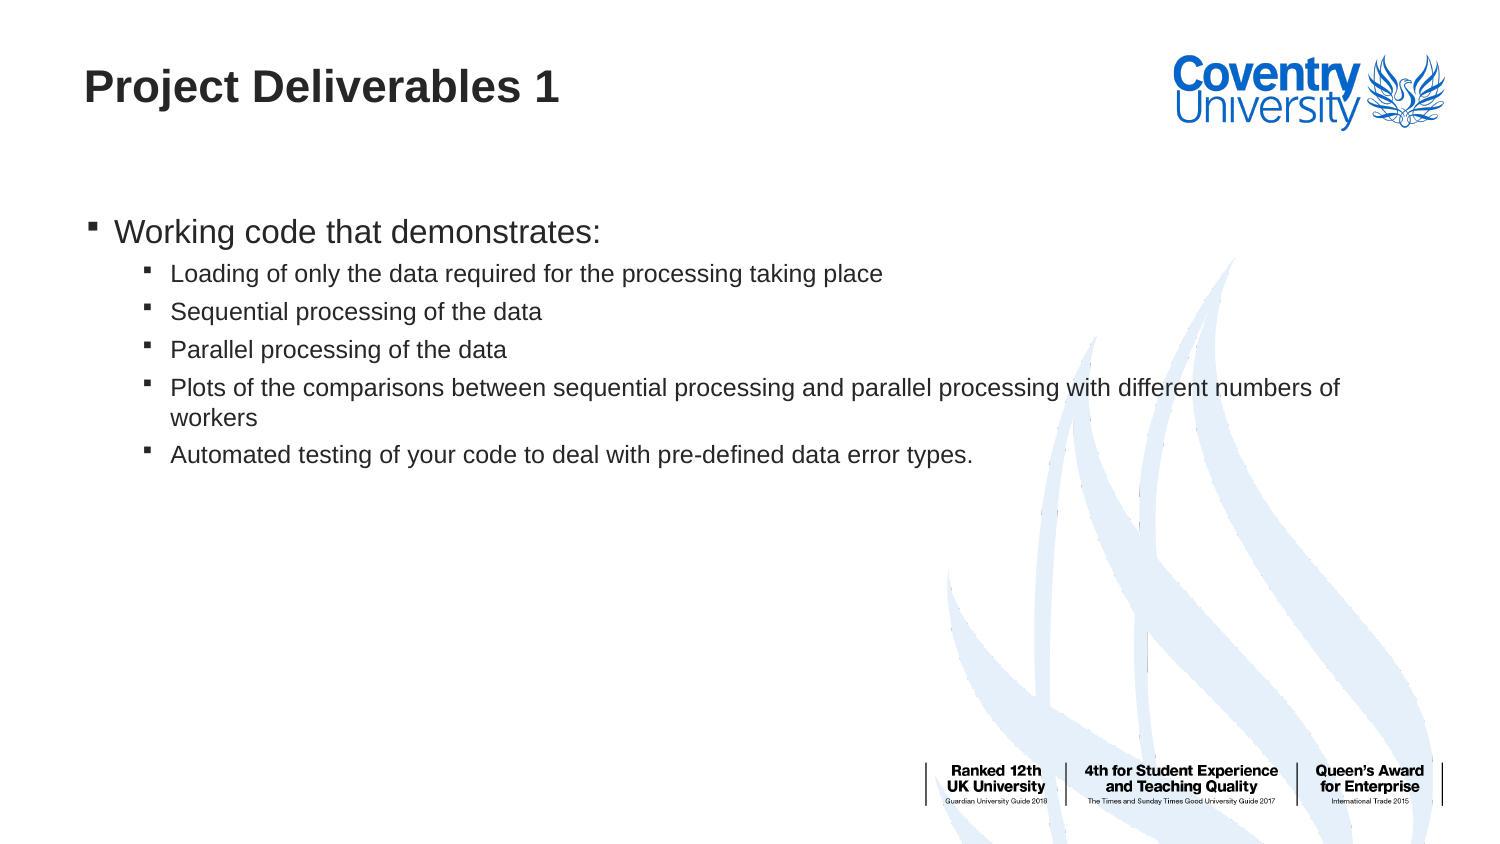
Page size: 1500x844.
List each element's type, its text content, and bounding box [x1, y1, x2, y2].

list Working code that demonstrates: Loading of only the data required for the processing taking place Sequential processing of the data Parallel processing of the data Plots of the comparisons between sequential processing and parallel processing with different numbers of workers Automated testing of your code to deal with pre-defined data error types. [70, 182, 1365, 719]
title Project Deliverables 1 [68, 55, 1363, 174]
picture [900, 256, 1468, 844]
picture [1169, 52, 1450, 132]
